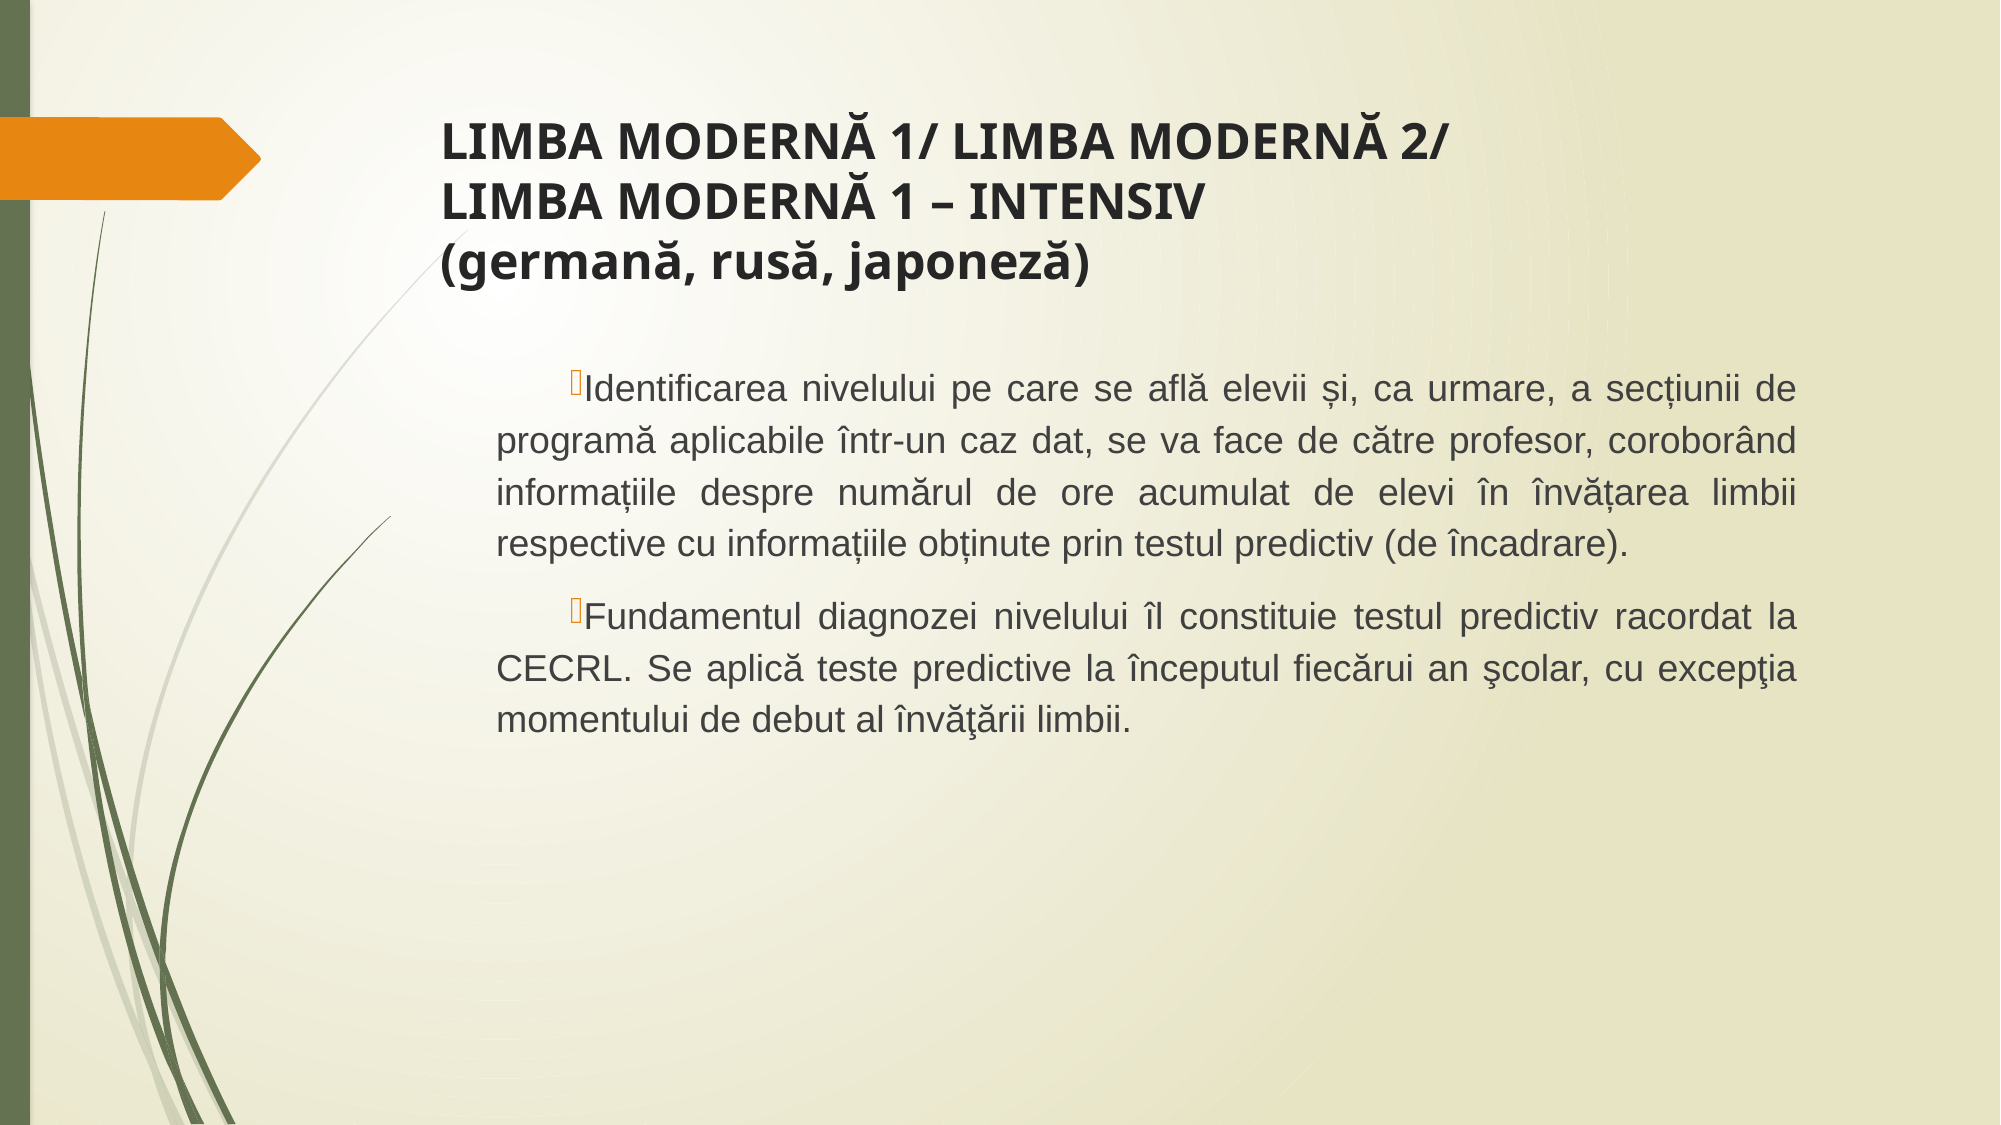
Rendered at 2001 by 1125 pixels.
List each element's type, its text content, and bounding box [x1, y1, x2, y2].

title LIMBA MODERNĂ 1/ LIMBA MODERNĂ 2/ LIMBA MODERNĂ 1 – INTENSIV (germană, rusă, japoneză) [425, 102, 1888, 313]
list Identificarea nivelului pe care se află elevii și, ca urmare, a secțiunii de programă aplicabile într-un caz dat, se va face de către profesor, coroborând informațiile despre numărul de ore acumulat de elevi în învățarea limbii respective cu informațiile obținute prin testul predictiv (de încadrare). Fundamentul diagnozei nivelului îl constituie testul predictiv racordat la CECRL. Se aplică teste predictive la începutul fiecărui an şcolar, cu excepţia momentului de debut al învăţării limbii. [424, 350, 1813, 970]
